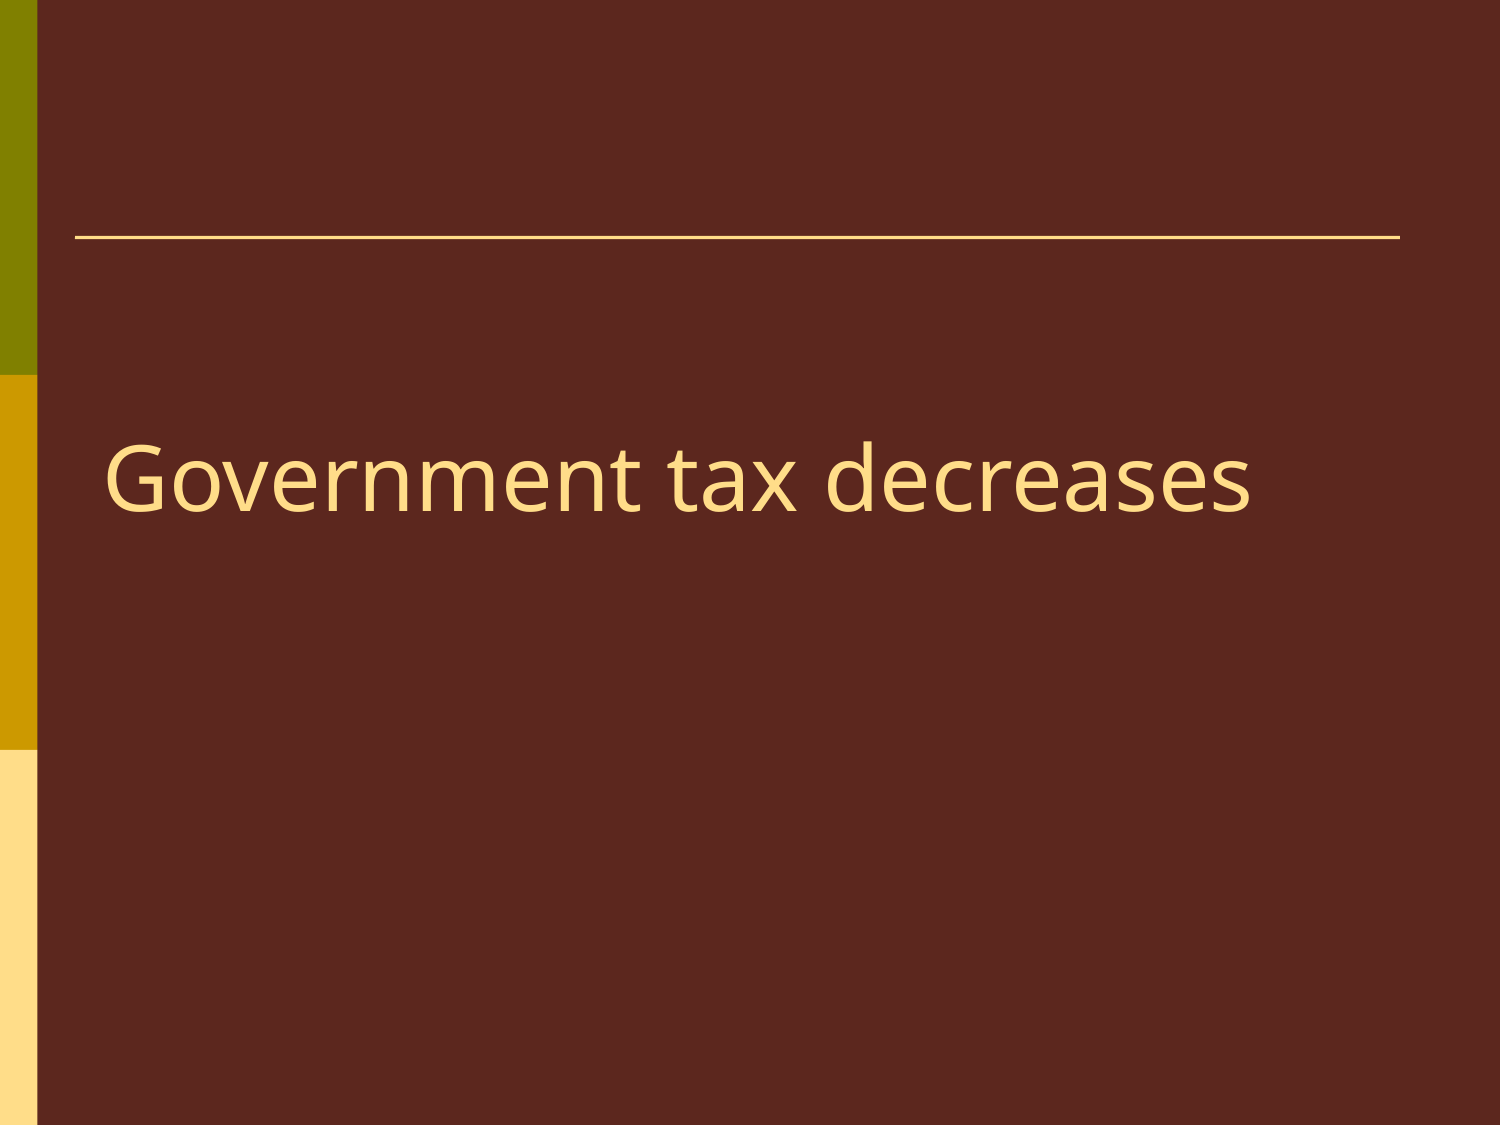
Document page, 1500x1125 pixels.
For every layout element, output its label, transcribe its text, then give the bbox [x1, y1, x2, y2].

title Government tax decreases [87, 350, 1438, 538]
